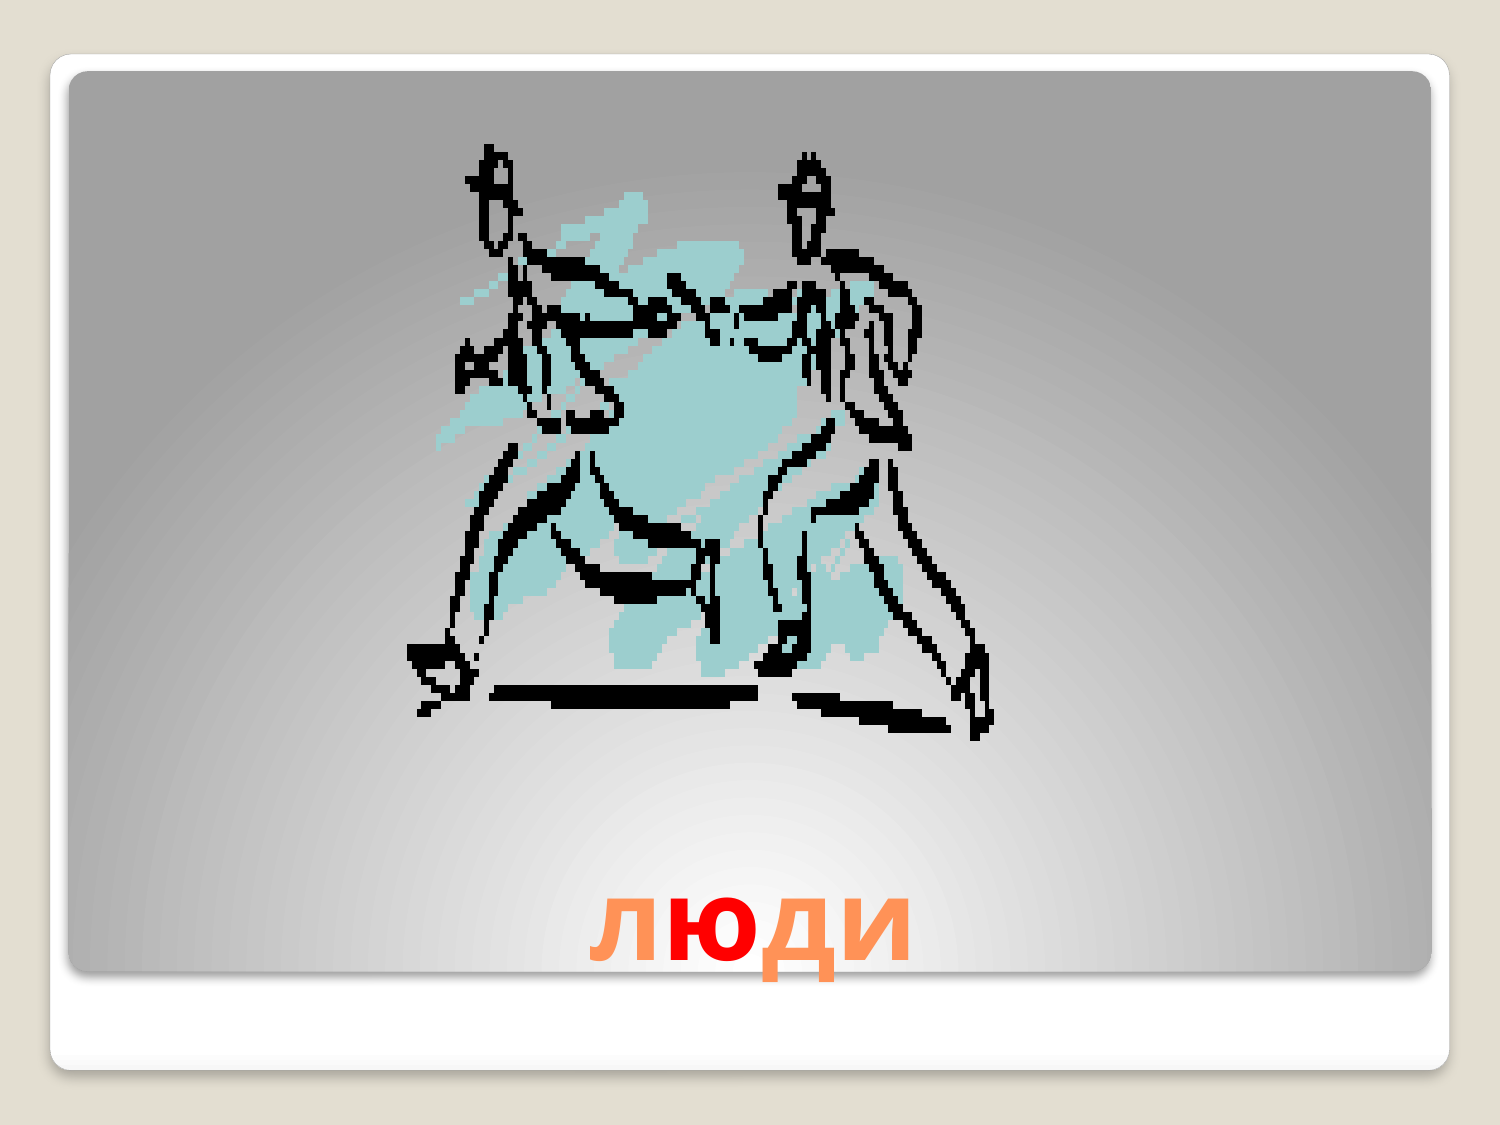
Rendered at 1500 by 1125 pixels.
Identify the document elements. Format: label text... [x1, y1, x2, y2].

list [316, 128, 1067, 751]
title люди [82, 817, 1425, 990]
